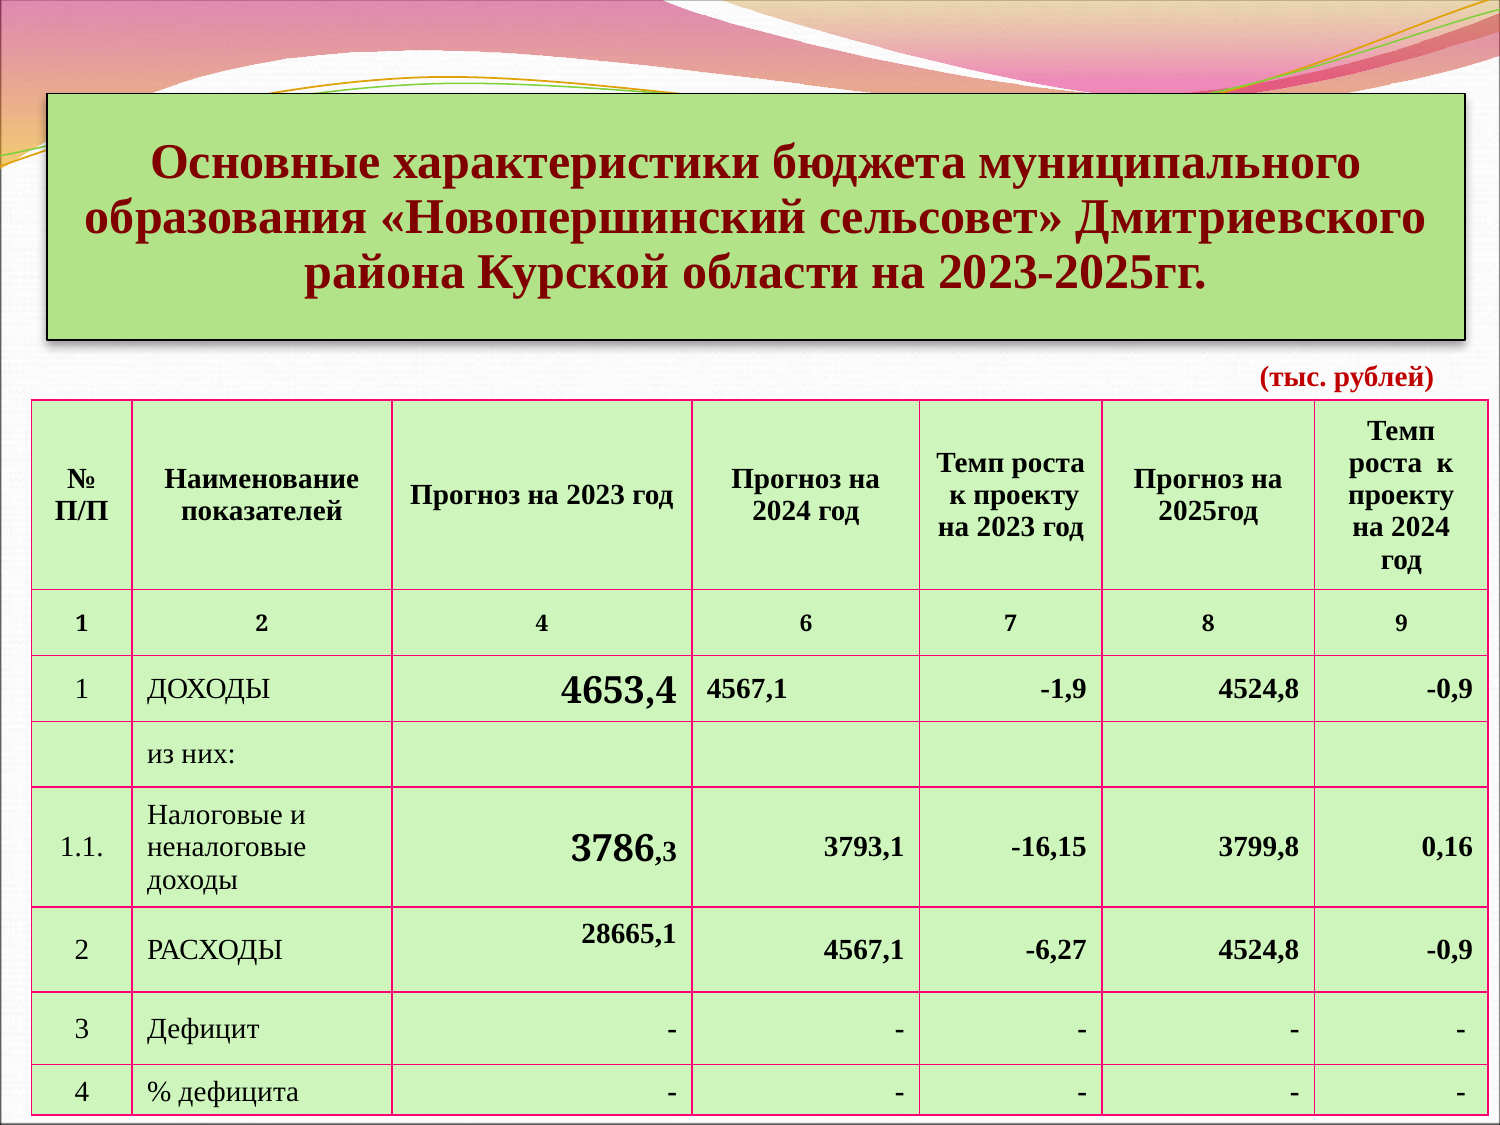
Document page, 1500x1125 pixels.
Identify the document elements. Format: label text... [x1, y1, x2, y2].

table_cell 28665,1 [393, 908, 691, 991]
table_header Темп роста к проекту на 2023 год [920, 401, 1101, 589]
table_cell 9 [1315, 590, 1487, 655]
table_cell - [1103, 993, 1314, 1064]
table_cell 4567,1 [693, 908, 919, 991]
table_header Прогноз на 2025год [1103, 401, 1314, 589]
table_header Прогноз на 2023 год [393, 401, 691, 589]
table_cell 6 [693, 590, 919, 655]
table_cell - [920, 993, 1101, 1064]
table_cell 4 [32, 1065, 131, 1114]
table_cell 1 [32, 656, 131, 721]
table_cell - [920, 1065, 1101, 1114]
picture [24, 148, 46, 156]
table_cell 8 [1103, 590, 1314, 655]
text_box (тыс. рублей) [1244, 349, 1458, 399]
table_header Прогноз на 2024 год [693, 401, 919, 589]
table_cell - [1315, 1065, 1487, 1114]
picture [155, 51, 866, 93]
table_cell 4653,4 [393, 656, 691, 721]
text_box [1311, 9, 1486, 61]
table_cell 1 [32, 590, 131, 655]
table_cell 4 [393, 590, 691, 655]
table_cell - [693, 993, 919, 1064]
picture [285, 78, 583, 93]
table_cell - [1315, 993, 1487, 1064]
table_cell -16,15 [920, 788, 1101, 906]
table_cell [1103, 722, 1314, 786]
table_cell 3793,1 [693, 788, 919, 906]
table_cell - [1103, 1065, 1314, 1114]
table_cell - [393, 1065, 691, 1114]
table_cell -0,9 [1315, 908, 1487, 991]
table_cell -6,27 [920, 908, 1101, 991]
table_cell 1.1. [32, 788, 131, 906]
table_cell 4567,1 [693, 656, 919, 721]
table_cell 2 [133, 590, 391, 655]
table_header № П/П [32, 401, 131, 589]
title Основные характеристики бюджета муниципального образования «Новопершинский сельсовет» Дмитриевского района Курской области на 2023-2025гг. [46, 93, 1466, 341]
table_header Темп роста к проекту на 2024 год [1315, 401, 1487, 589]
table_cell -1,9 [920, 656, 1101, 721]
table_cell - [393, 993, 691, 1064]
table_cell -0,9 [1315, 656, 1487, 721]
table_cell 4524,8 [1103, 656, 1314, 721]
table_cell [1315, 722, 1487, 786]
table_cell [920, 722, 1101, 786]
table_header Наименование показателей [133, 401, 391, 589]
table_cell [32, 722, 131, 786]
table_cell 2 [32, 908, 131, 991]
table_cell [693, 722, 919, 786]
table_cell 3799,8 [1103, 788, 1314, 906]
table_cell Дефицит [133, 993, 391, 1064]
table_cell 7 [920, 590, 1101, 655]
table_cell ДОХОДЫ [133, 656, 391, 721]
table_cell 3 [32, 993, 131, 1064]
table_cell - [693, 1065, 919, 1114]
picture [0, 56, 1500, 1125]
table_cell из них: [133, 722, 391, 786]
table_cell РАСХОДЫ [133, 908, 391, 991]
table_cell Налоговые и неналоговые доходы [133, 788, 391, 906]
table_cell 4524,8 [1103, 908, 1314, 991]
picture [665, 0, 1066, 90]
picture [334, 85, 635, 93]
table_cell % дефицита [133, 1065, 391, 1114]
table_cell 3786,3 [393, 788, 691, 906]
table_cell 0,16 [1315, 788, 1487, 906]
table_cell [393, 722, 691, 786]
